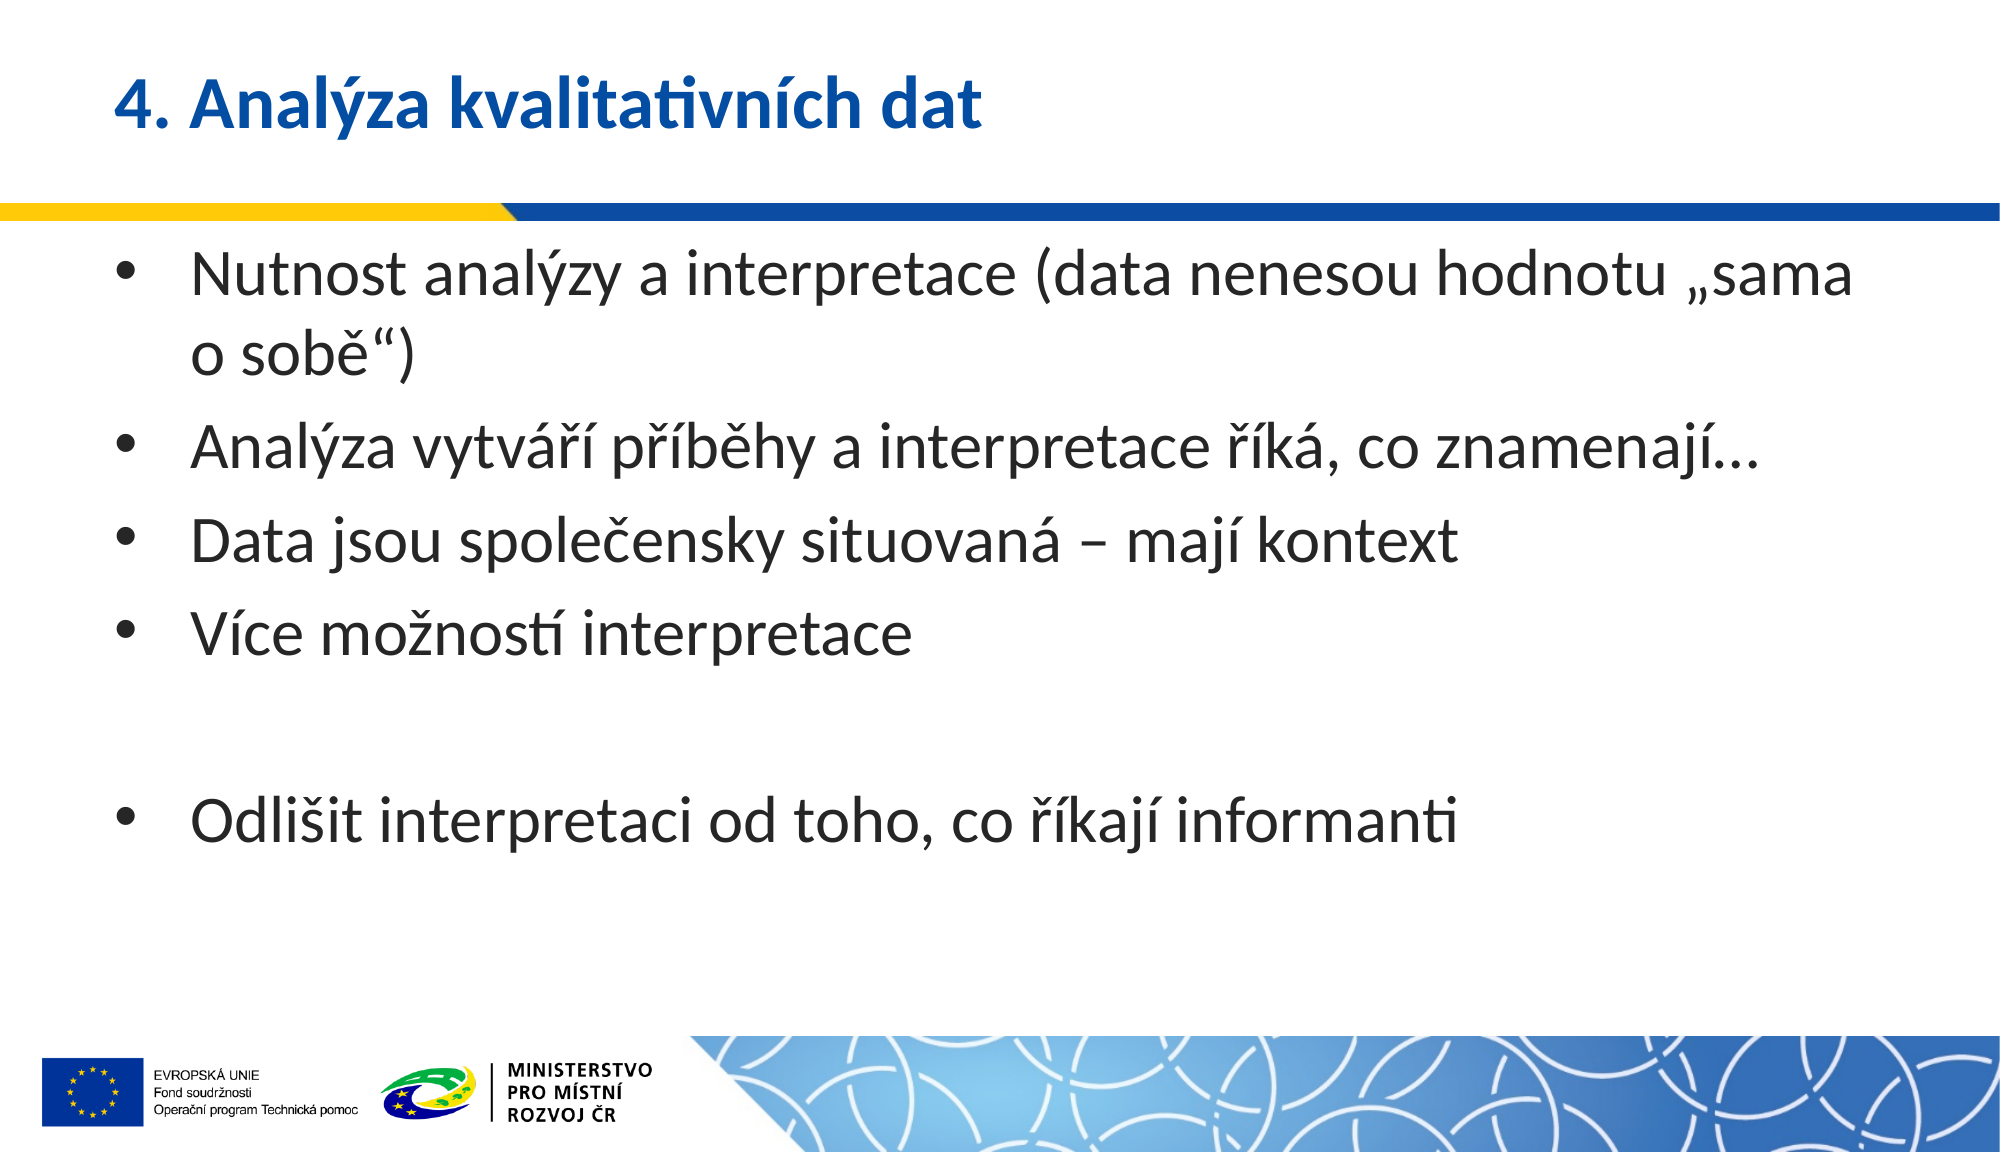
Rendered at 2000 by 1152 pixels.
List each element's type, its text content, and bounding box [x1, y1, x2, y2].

picture [680, 1036, 2000, 1152]
title 4. Analýza kvalitativních dat [99, 46, 1900, 198]
picture [0, 203, 2000, 221]
picture [19, 1035, 674, 1149]
list Nutnost analýzy a interpretace (data nenesou hodnotu „sama o sobě“) Analýza vytváří příběhy a interpretace říká, co znamenají… Data jsou společensky situovaná – mají kontext Více možností interpretace Odlišit interpretaci od toho, co říkají informanti [99, 221, 1900, 1029]
